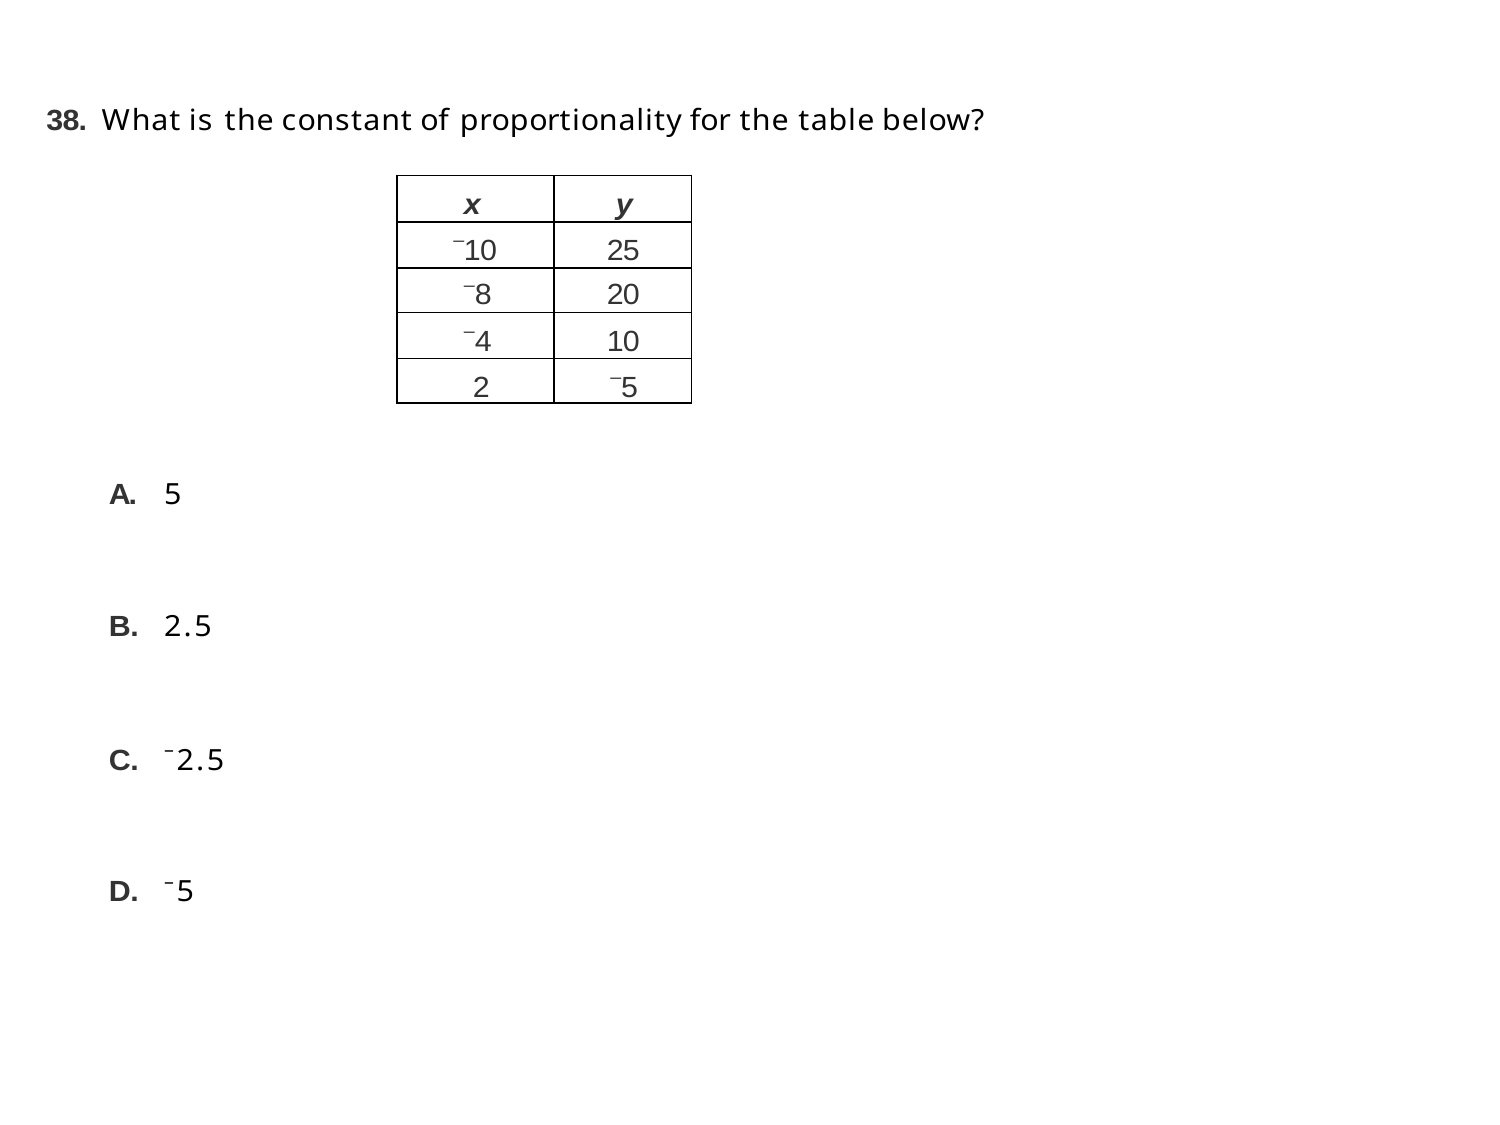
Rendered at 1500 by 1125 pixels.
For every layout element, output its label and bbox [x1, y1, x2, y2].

picture [37, 87, 1448, 1026]
